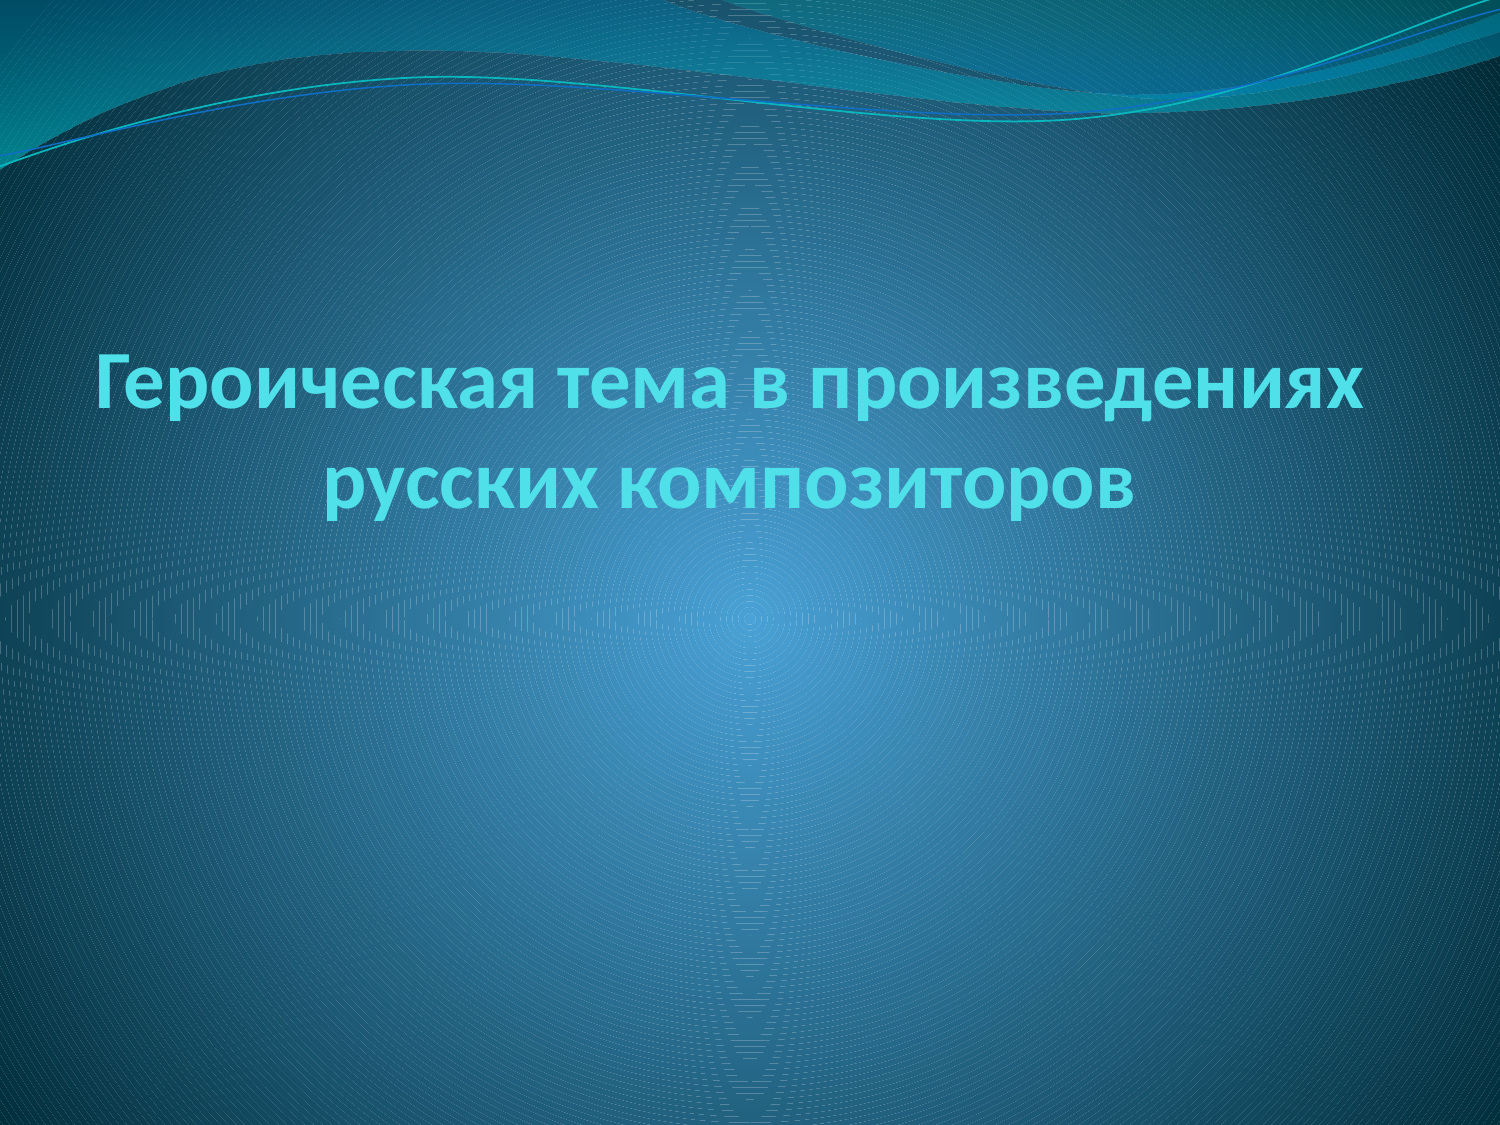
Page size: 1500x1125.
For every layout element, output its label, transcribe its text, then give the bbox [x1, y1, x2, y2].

title Героическая тема в произведениях русских композиторов [87, 224, 1376, 525]
